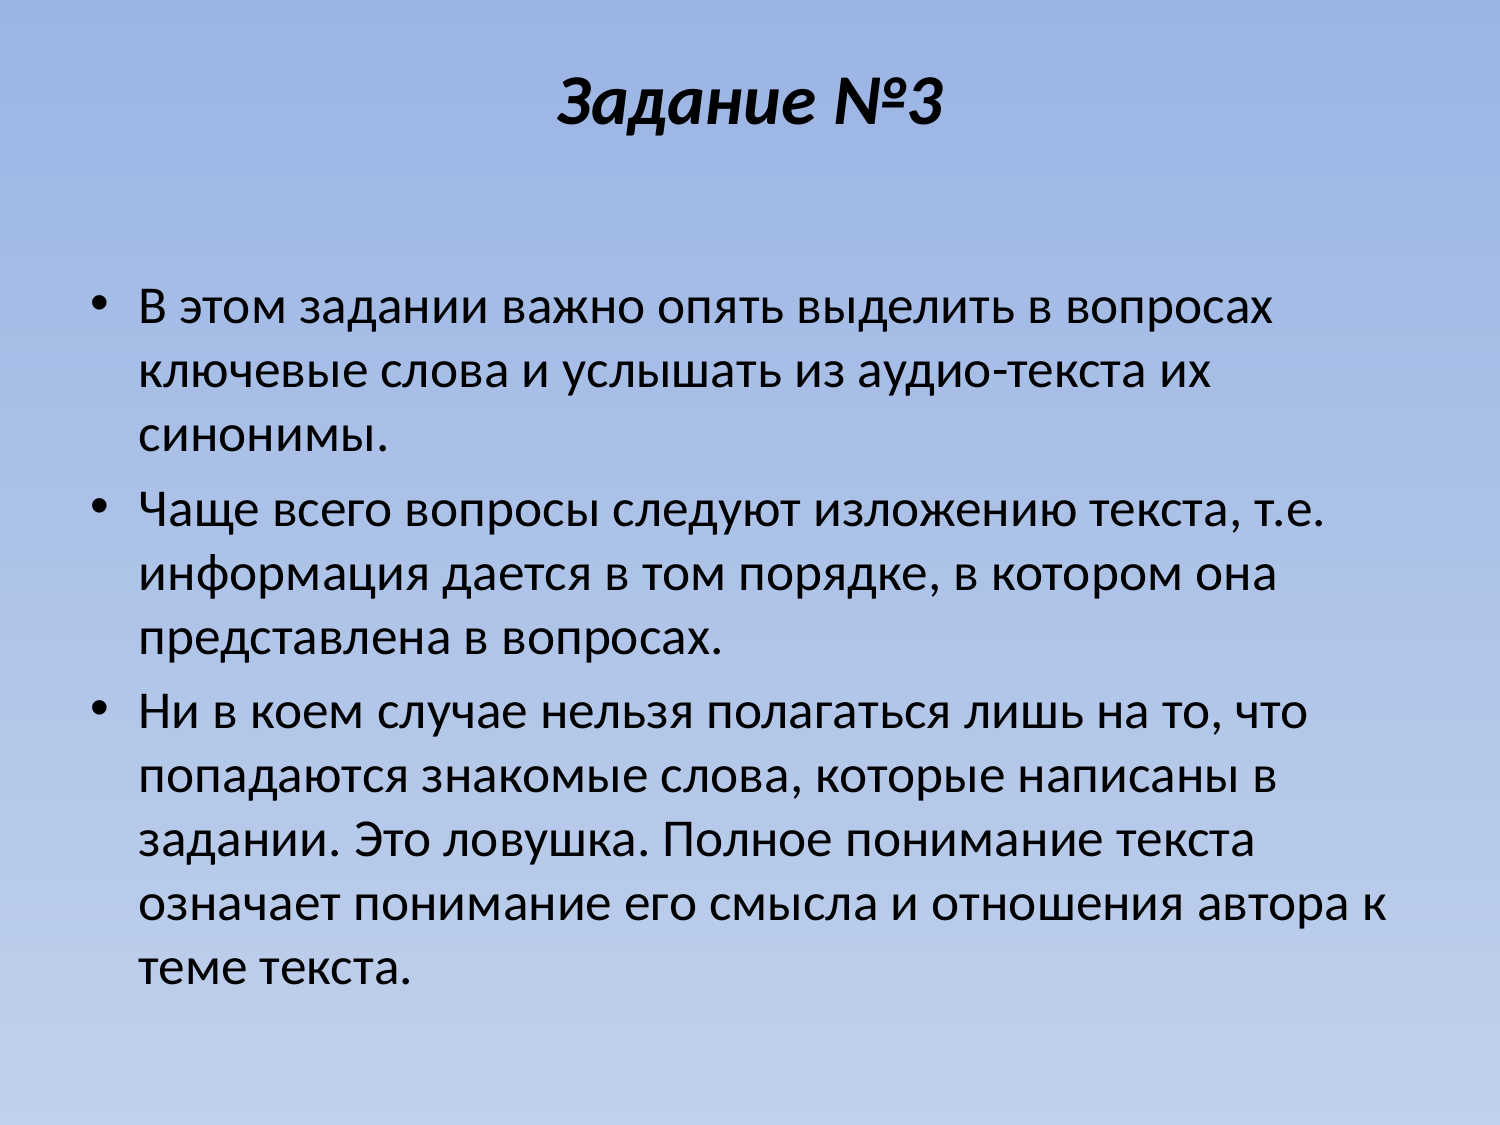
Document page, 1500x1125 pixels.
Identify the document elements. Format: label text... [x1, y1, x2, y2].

title Задание №3 [75, 45, 1425, 233]
list В этом задании важно опять выделить в вопросах ключевые слова и услышать из аудио-текста их синонимы. Чаще всего вопросы следуют изложению текста, т.е. информация дается в том порядке, в котором она представлена в вопросах. Ни в коем случае нельзя полагаться лишь на то, что попадаются знакомые слова, которые написаны в задании. Это ловушка. Полное понимание текста означает понимание его смысла и отношения автора к теме текста. [75, 262, 1425, 1005]
